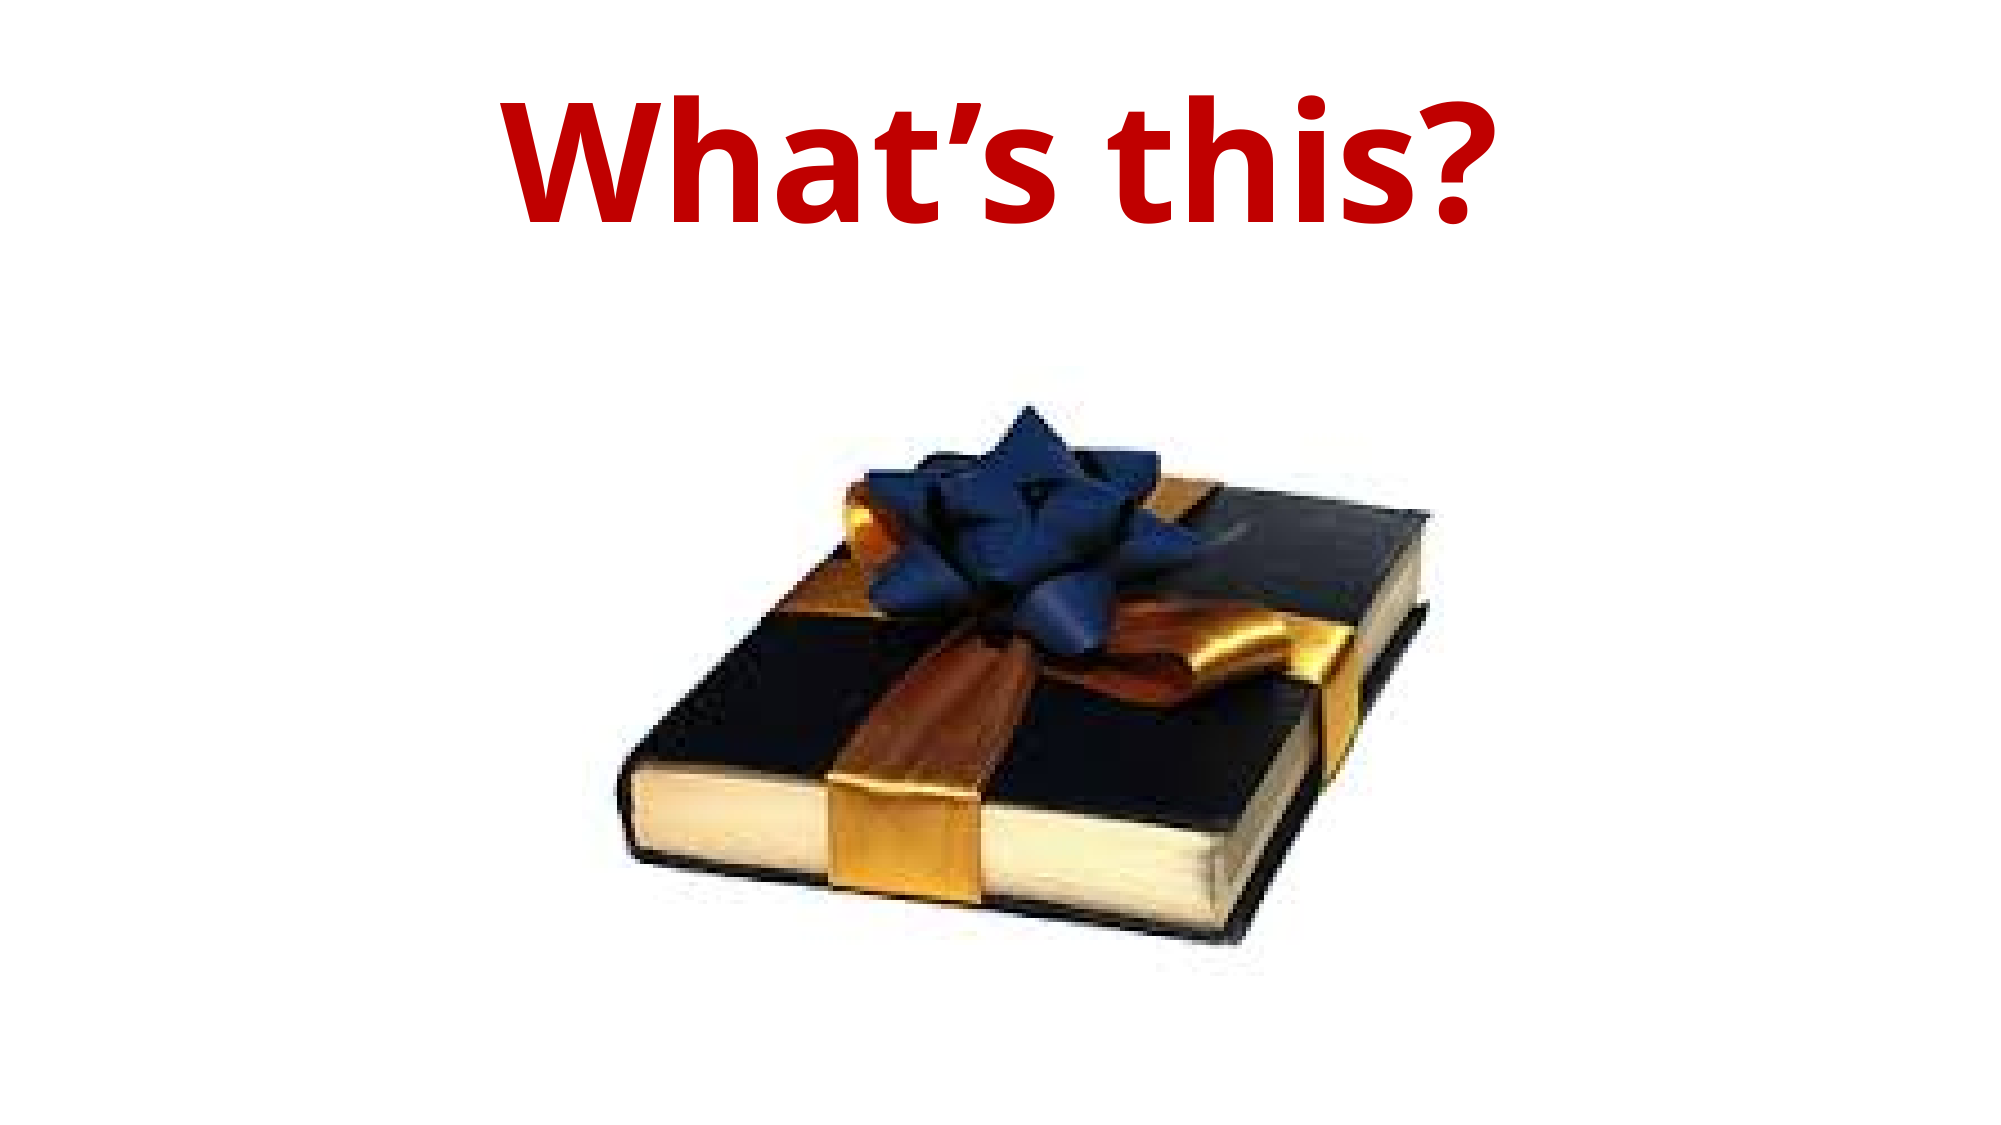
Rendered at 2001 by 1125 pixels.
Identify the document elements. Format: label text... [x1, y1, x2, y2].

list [582, 366, 1480, 990]
title What’s this? [137, 59, 1863, 278]
